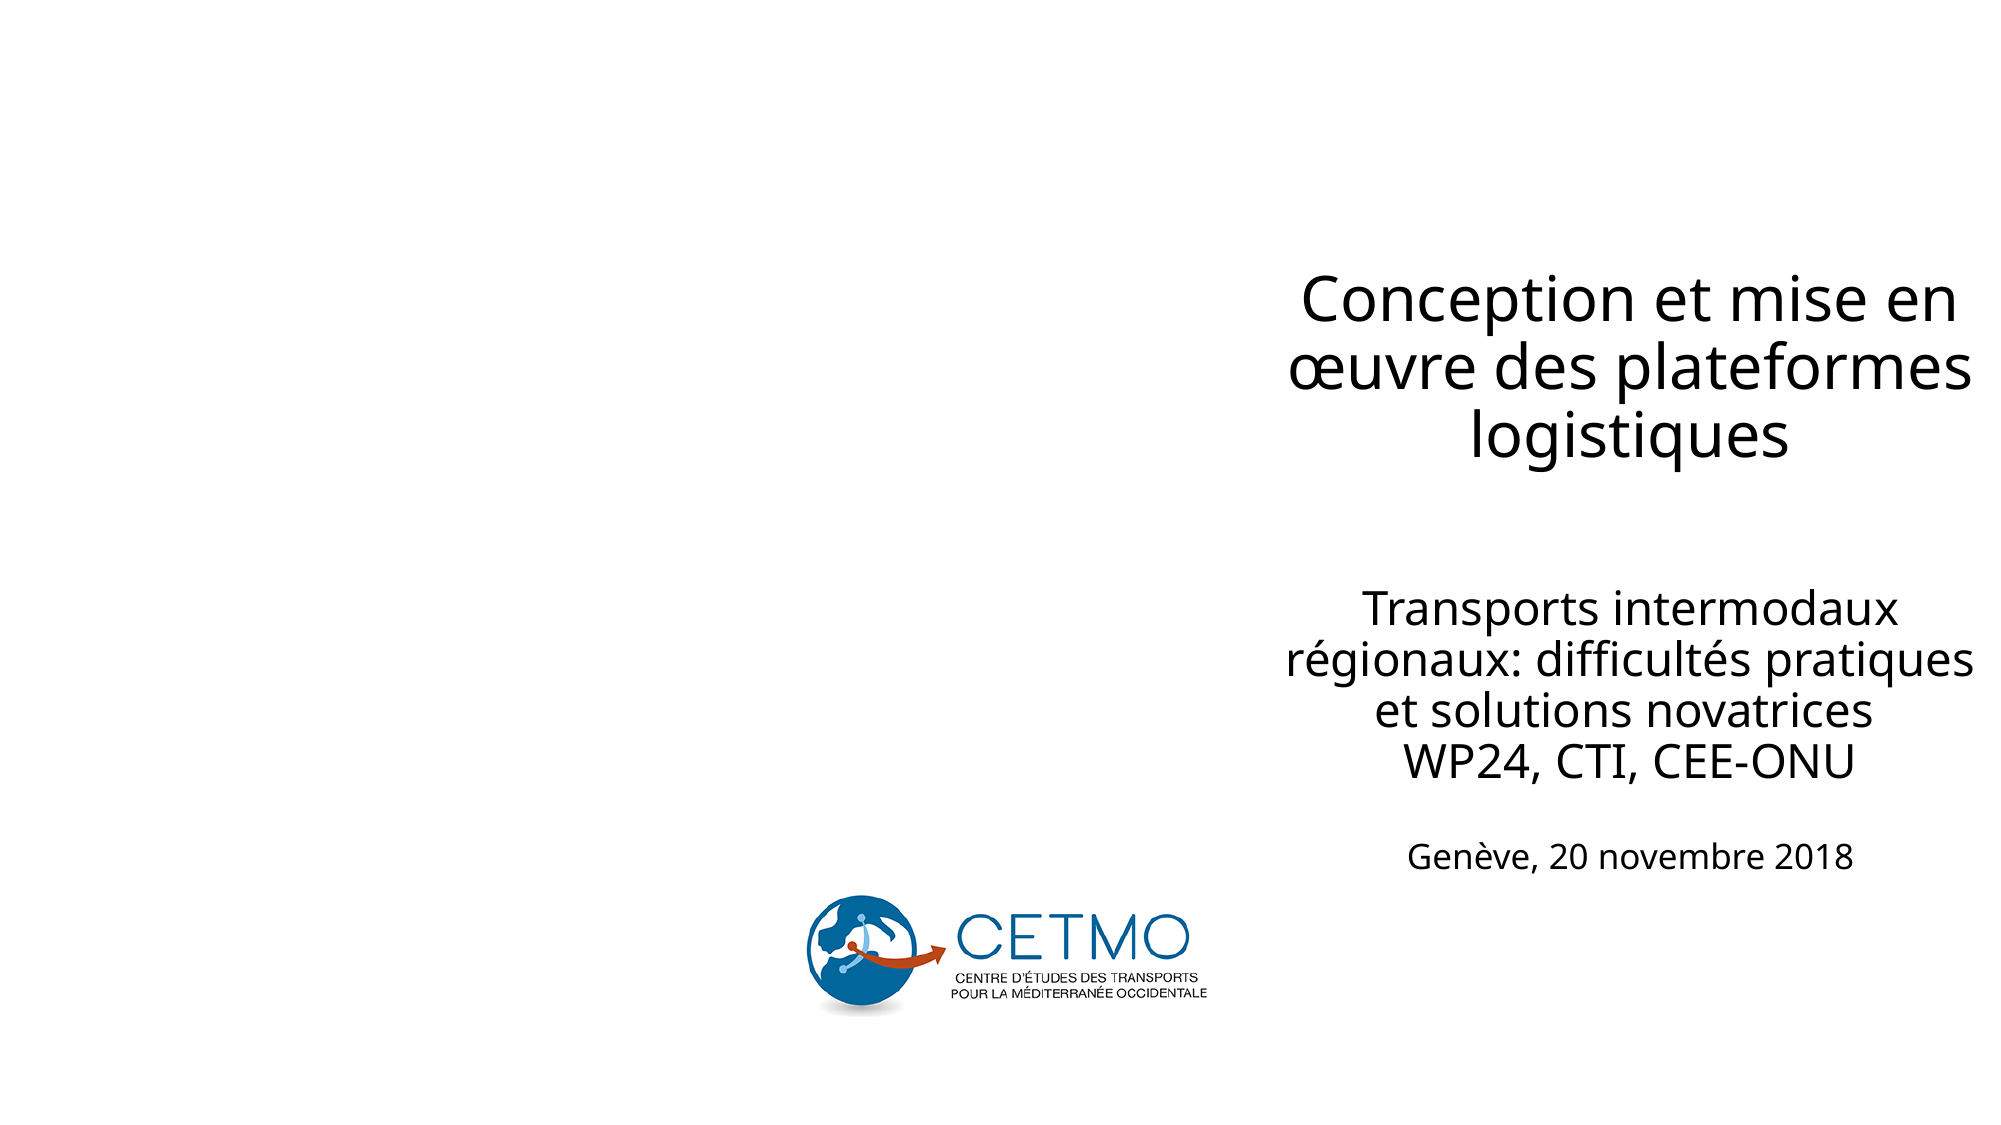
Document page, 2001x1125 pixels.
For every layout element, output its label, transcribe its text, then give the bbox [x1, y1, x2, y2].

title Conception et mise en œuvre des plateformes logistiques Transports intermodaux régionaux: difficultés pratiques et solutions novatrices WP24, CTI, CEE-ONU Genève, 20 novembre 2018 [1258, 176, 2000, 885]
picture [792, 880, 1222, 1029]
